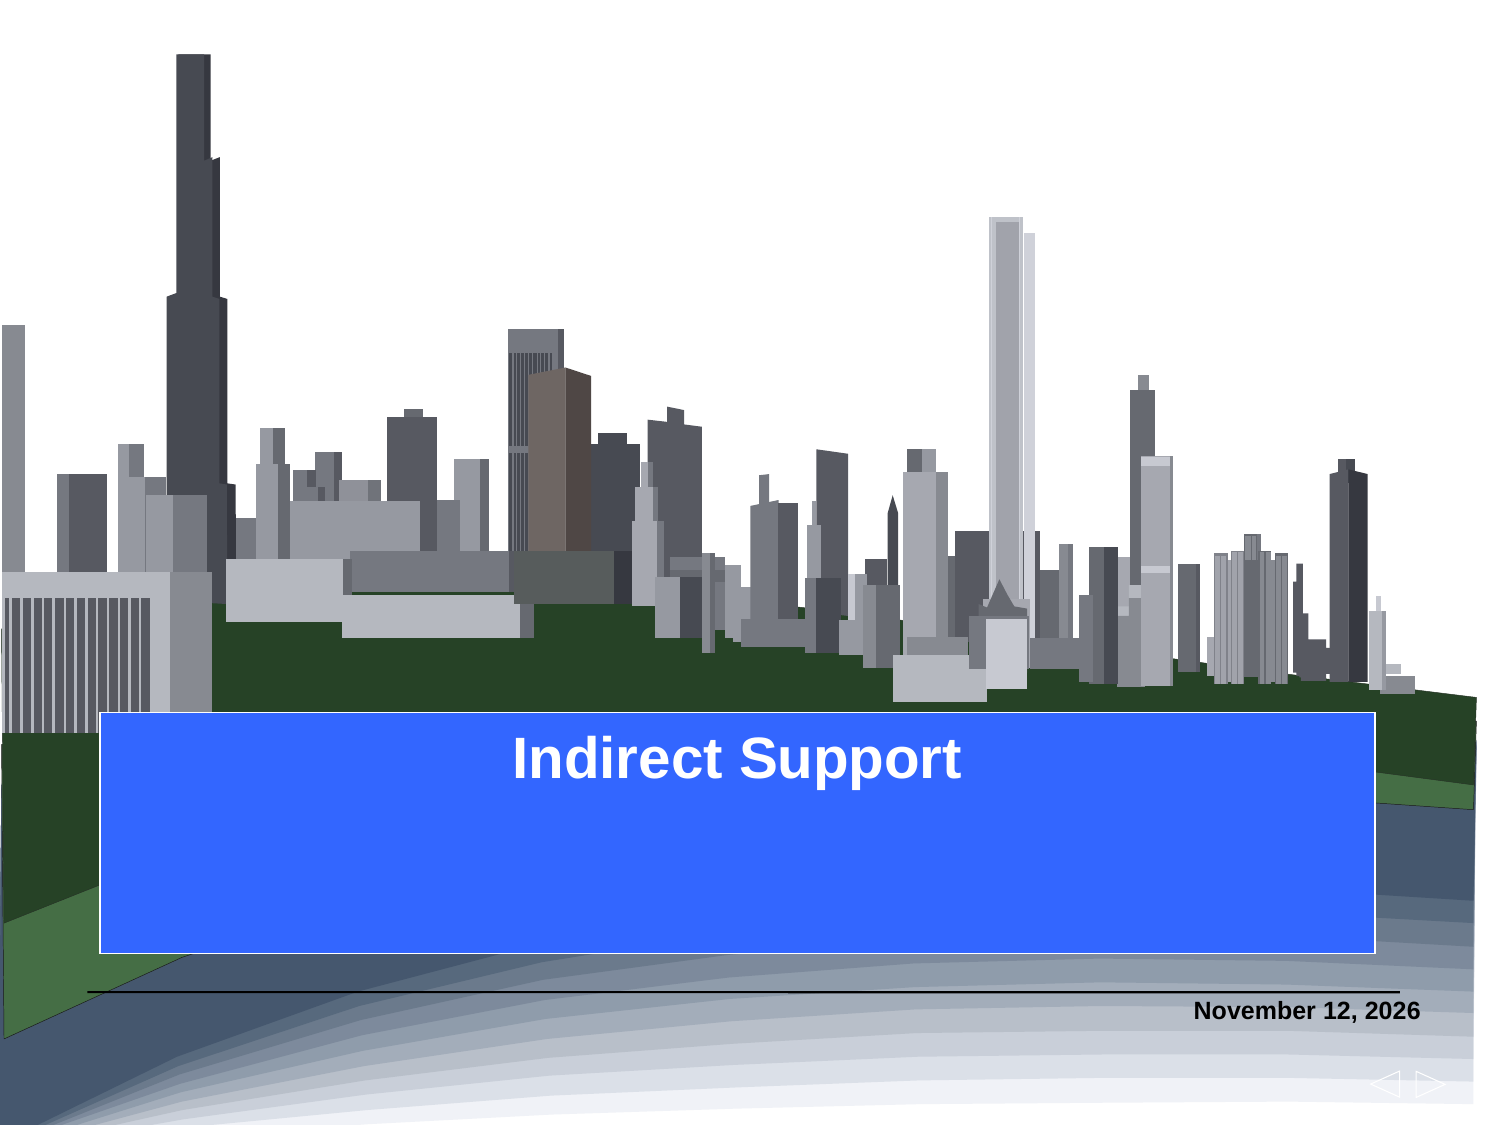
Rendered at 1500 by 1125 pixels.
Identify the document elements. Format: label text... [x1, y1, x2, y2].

title Indirect Support [99, 712, 1376, 954]
